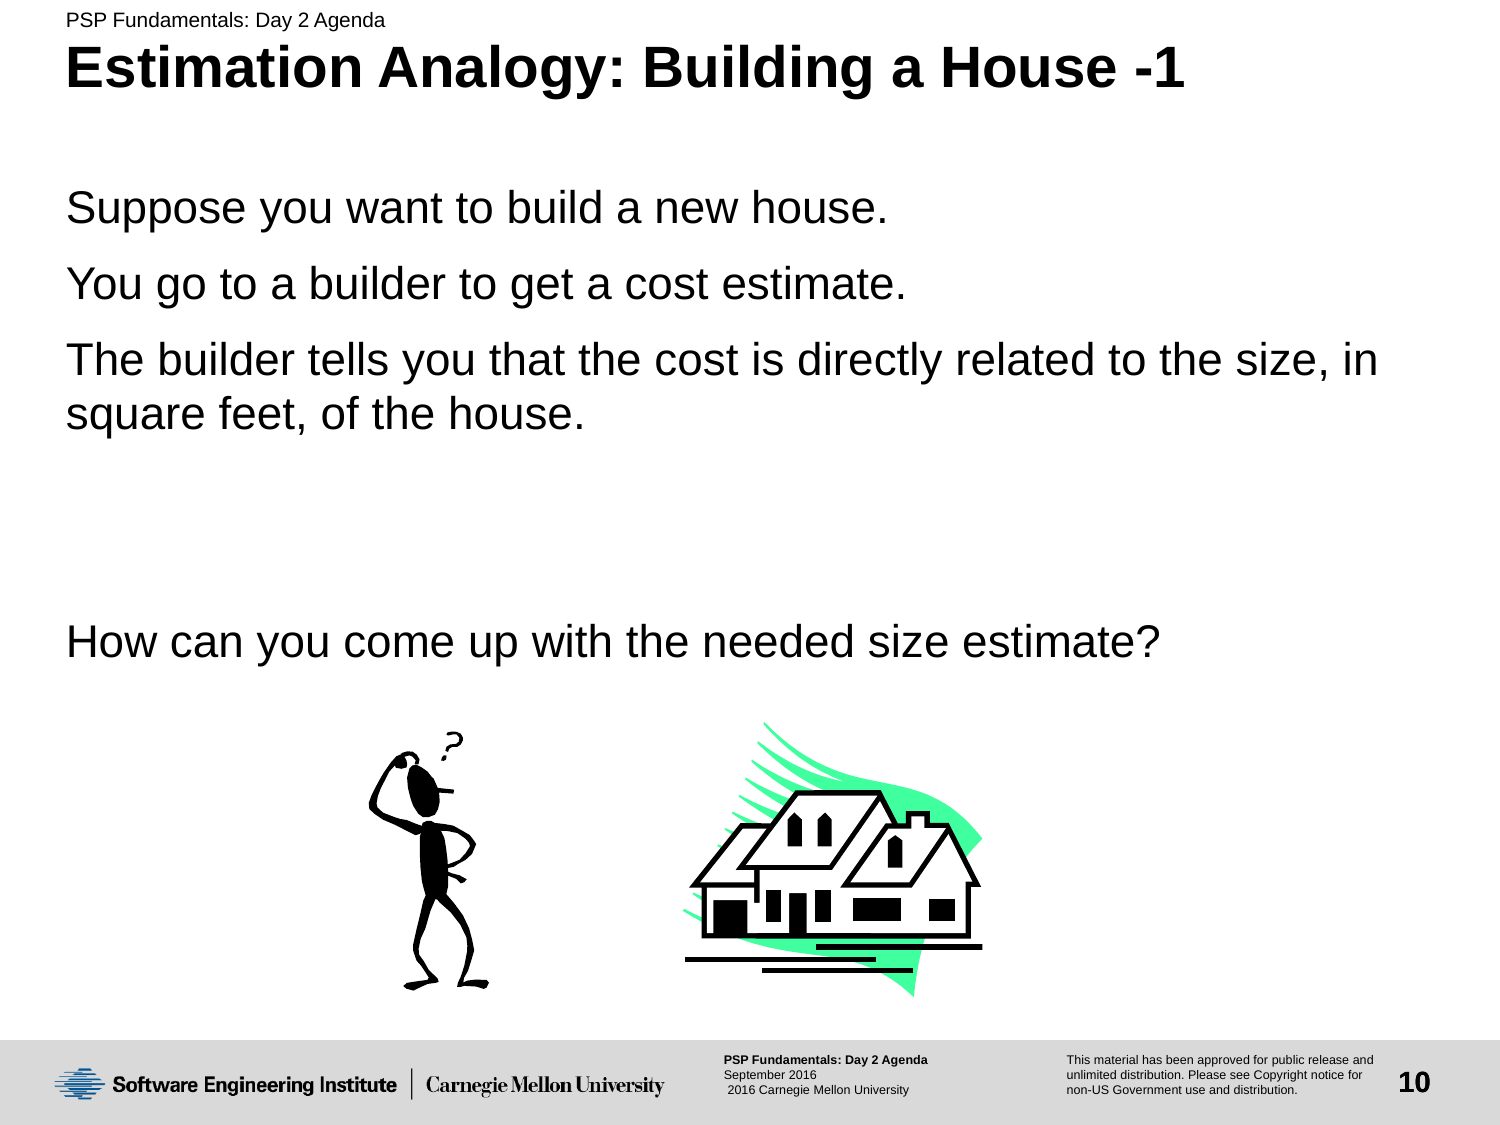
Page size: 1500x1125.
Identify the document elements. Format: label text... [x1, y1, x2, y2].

list Suppose you want to build a new house. You go to a builder to get a cost estimate. The builder tells you that the cost is directly related to the size, in square feet, of the house. How can you come up with the needed size estimate? [65, 177, 1431, 1000]
picture [682, 721, 983, 998]
picture [46, 1061, 673, 1104]
picture [368, 731, 490, 991]
title Estimation Analogy: Building a House -1 [65, 37, 1430, 148]
